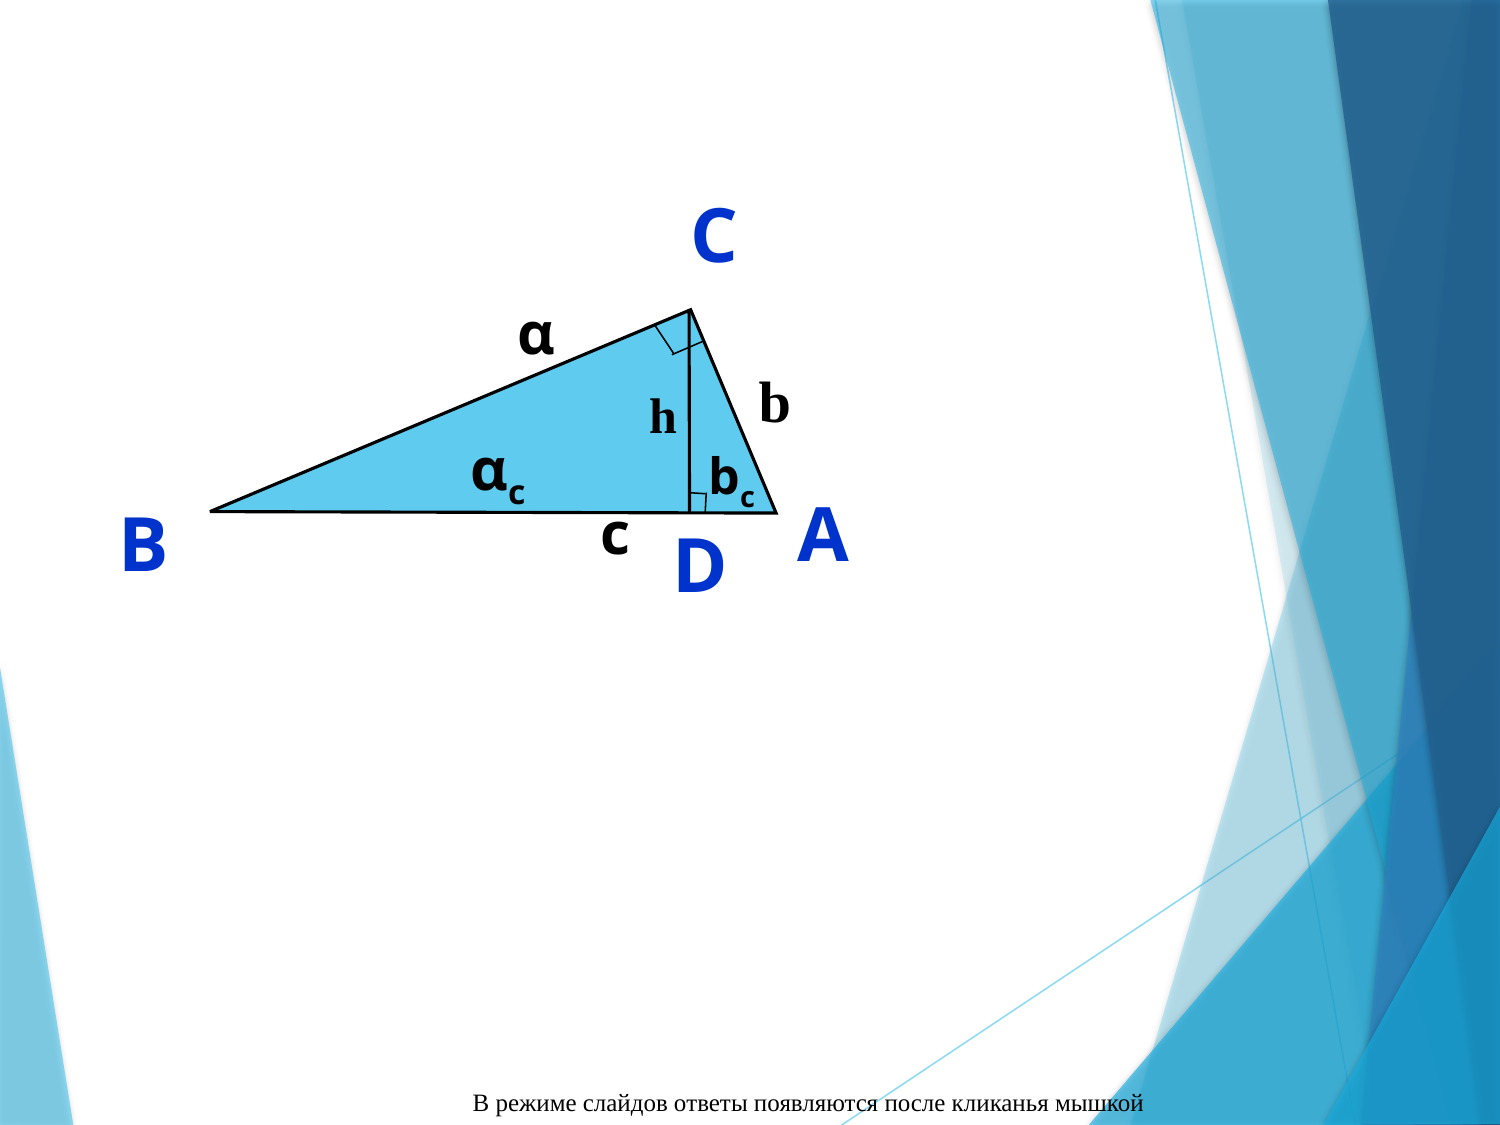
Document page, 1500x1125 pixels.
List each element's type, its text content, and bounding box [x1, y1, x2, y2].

text_box А [814, 478, 899, 584]
text_box В [103, 488, 184, 594]
text_box В режиме слайдов ответы появляются после кликанья мышкой [457, 1078, 1160, 1124]
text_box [231, 288, 810, 624]
text_box С [675, 179, 754, 285]
